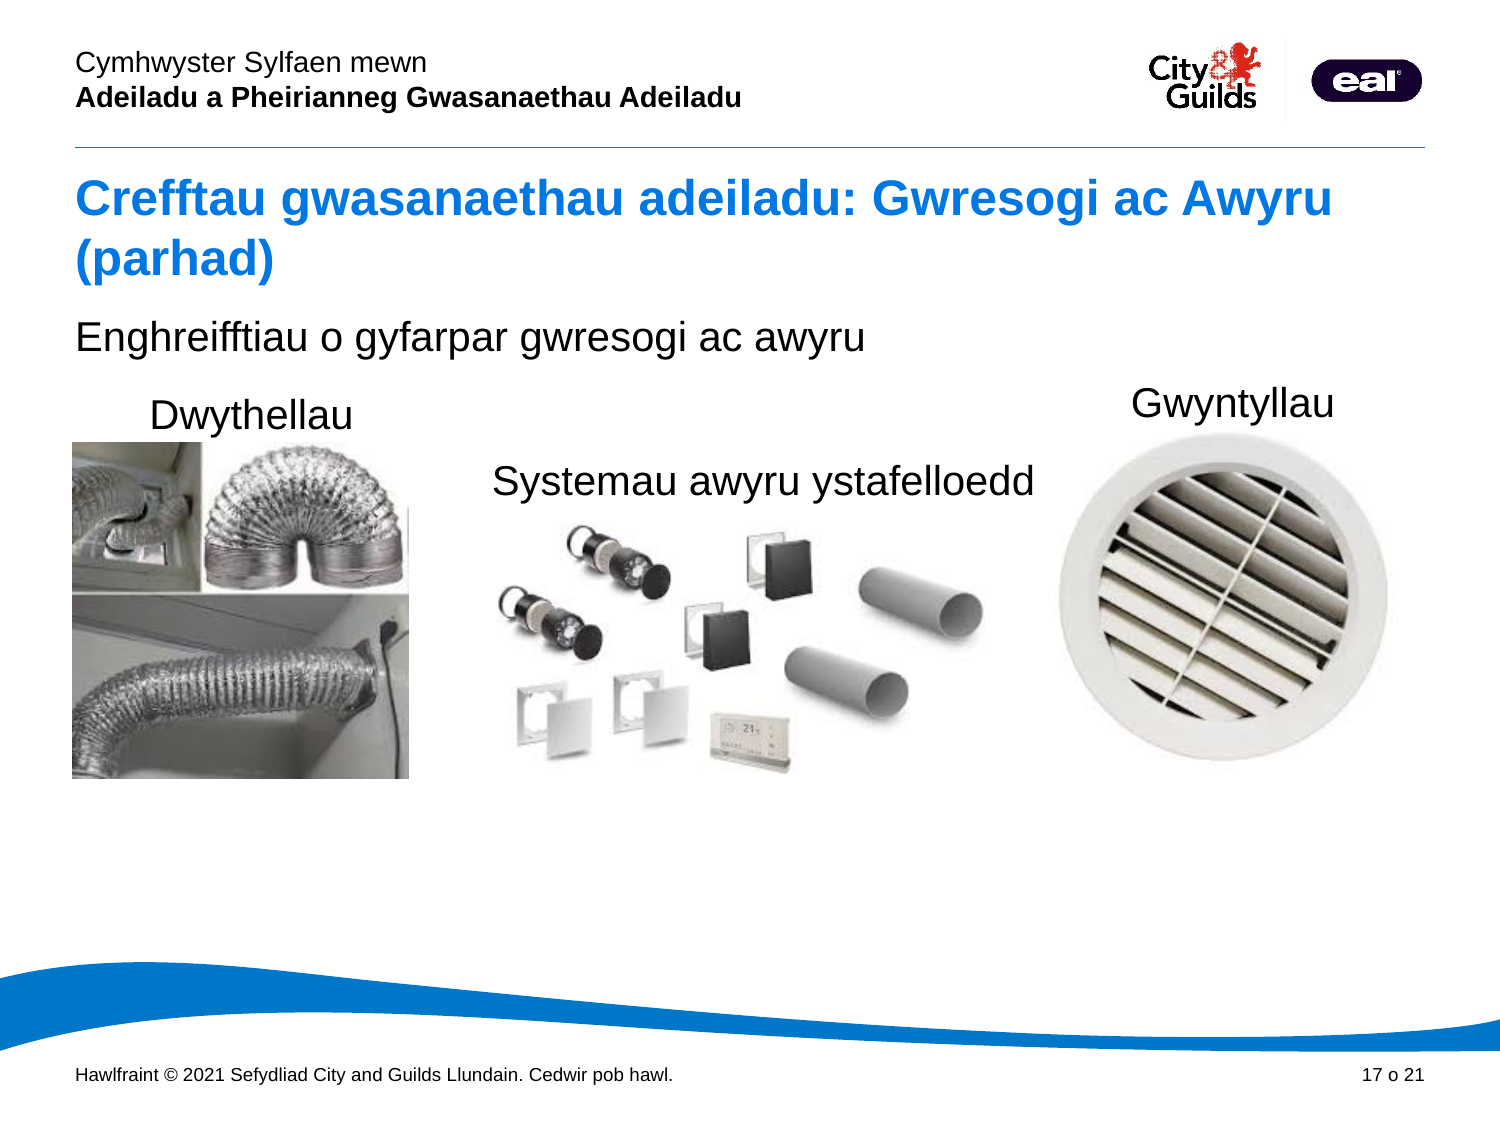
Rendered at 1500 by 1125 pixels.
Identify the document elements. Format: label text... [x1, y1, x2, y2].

title Crefftau gwasanaethau adeiladu: Gwresogi ac Awyru (parhad) [74, 165, 1426, 229]
text_box Dwythellau [134, 380, 478, 446]
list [72, 442, 409, 779]
picture [1149, 38, 1422, 121]
picture [1047, 422, 1400, 775]
text_box Systemau awyru ystafelloedd [477, 446, 1042, 512]
text_box Gwyntyllau [1116, 368, 1366, 420]
text_box Enghreifftiau o gyfarpar gwresogi ac awyru [60, 302, 966, 368]
picture [496, 522, 985, 775]
